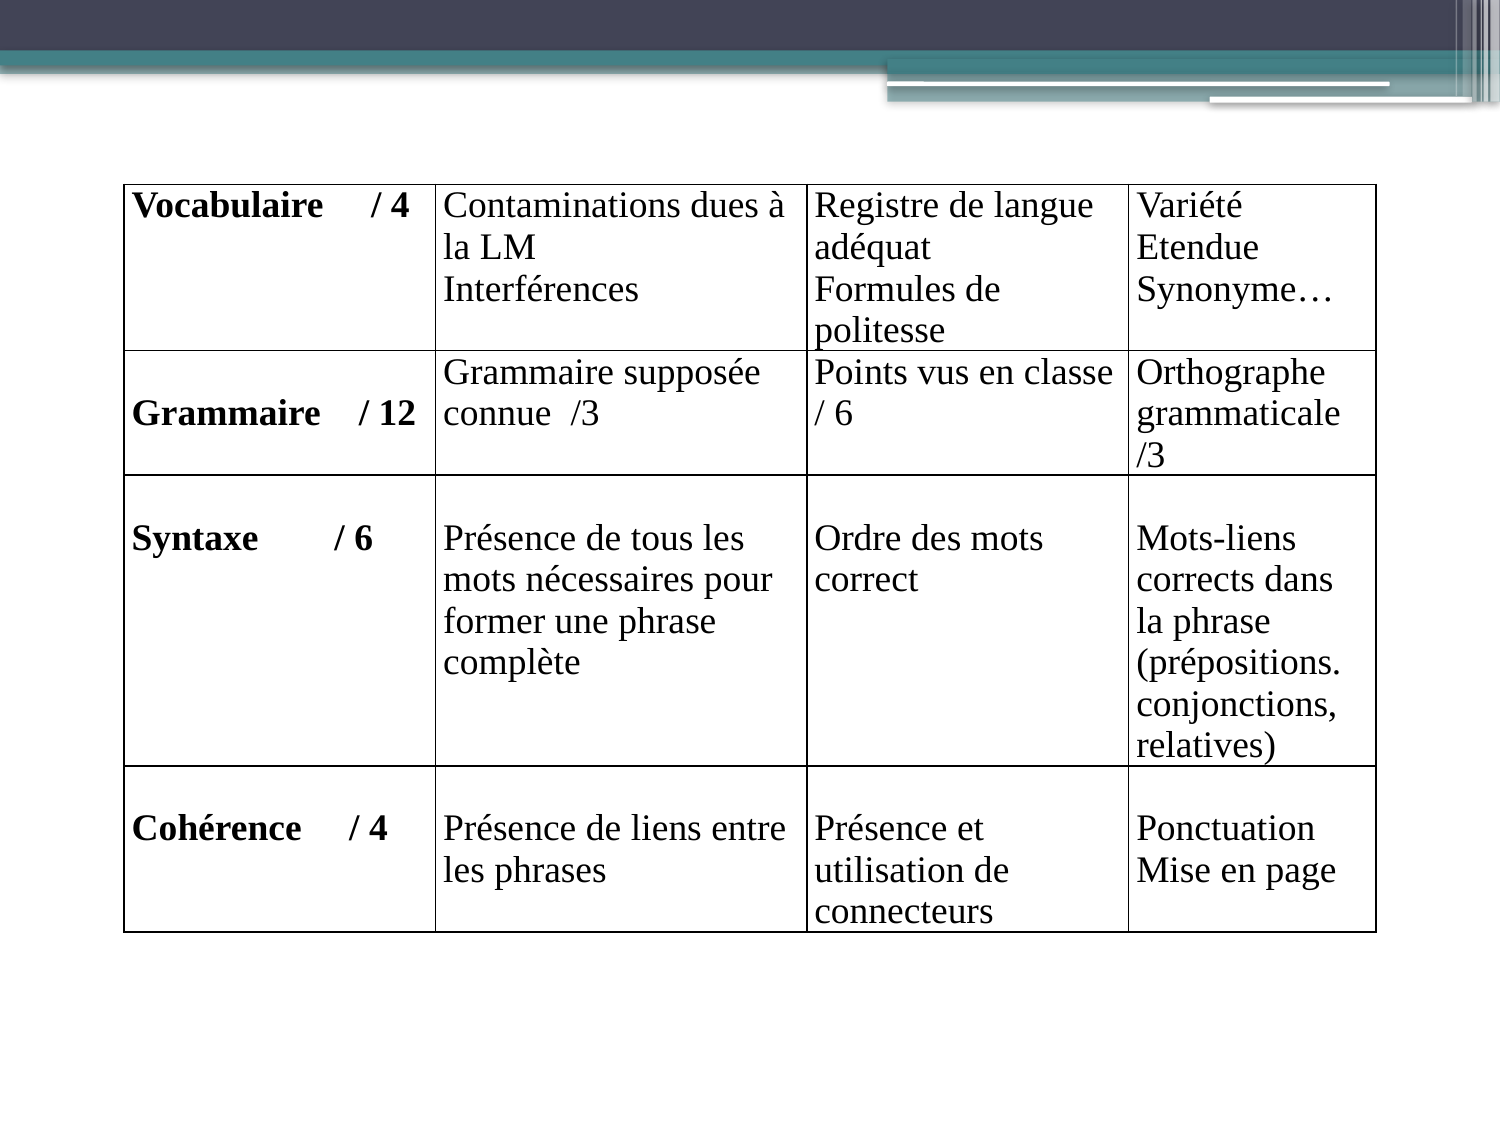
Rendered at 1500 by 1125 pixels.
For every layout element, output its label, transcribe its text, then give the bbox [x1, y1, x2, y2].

table_header Registre de langue adéquat Formules de politesse [808, 185, 1128, 350]
table_cell Grammaire / 12 [125, 351, 435, 474]
table_header Variété Etendue Synonyme… [1129, 185, 1375, 350]
table_header Vocabulaire / 4 [125, 185, 435, 350]
table_cell Présence et utilisation de connecteurs [808, 767, 1128, 931]
table_cell Points vus en classe / 6 [808, 351, 1128, 474]
table_cell Cohérence / 4 [125, 767, 435, 931]
table_cell Syntaxe / 6 [125, 476, 435, 765]
table_cell Présence de tous les mots nécessaires pour former une phrase complète [436, 476, 806, 765]
table_cell Ordre des mots correct [808, 476, 1128, 765]
table_cell Orthographe grammaticale /3 [1129, 351, 1375, 474]
table_cell Ponctuation Mise en page [1129, 767, 1375, 931]
table_cell Mots-liens corrects dans la phrase (prépositions. conjonctions, relatives) [1129, 476, 1375, 765]
table_cell Grammaire supposée connue /3 [436, 351, 806, 474]
table_header Contaminations dues à la LM Interférences [436, 185, 806, 350]
table_cell Présence de liens entre les phrases [436, 767, 806, 931]
